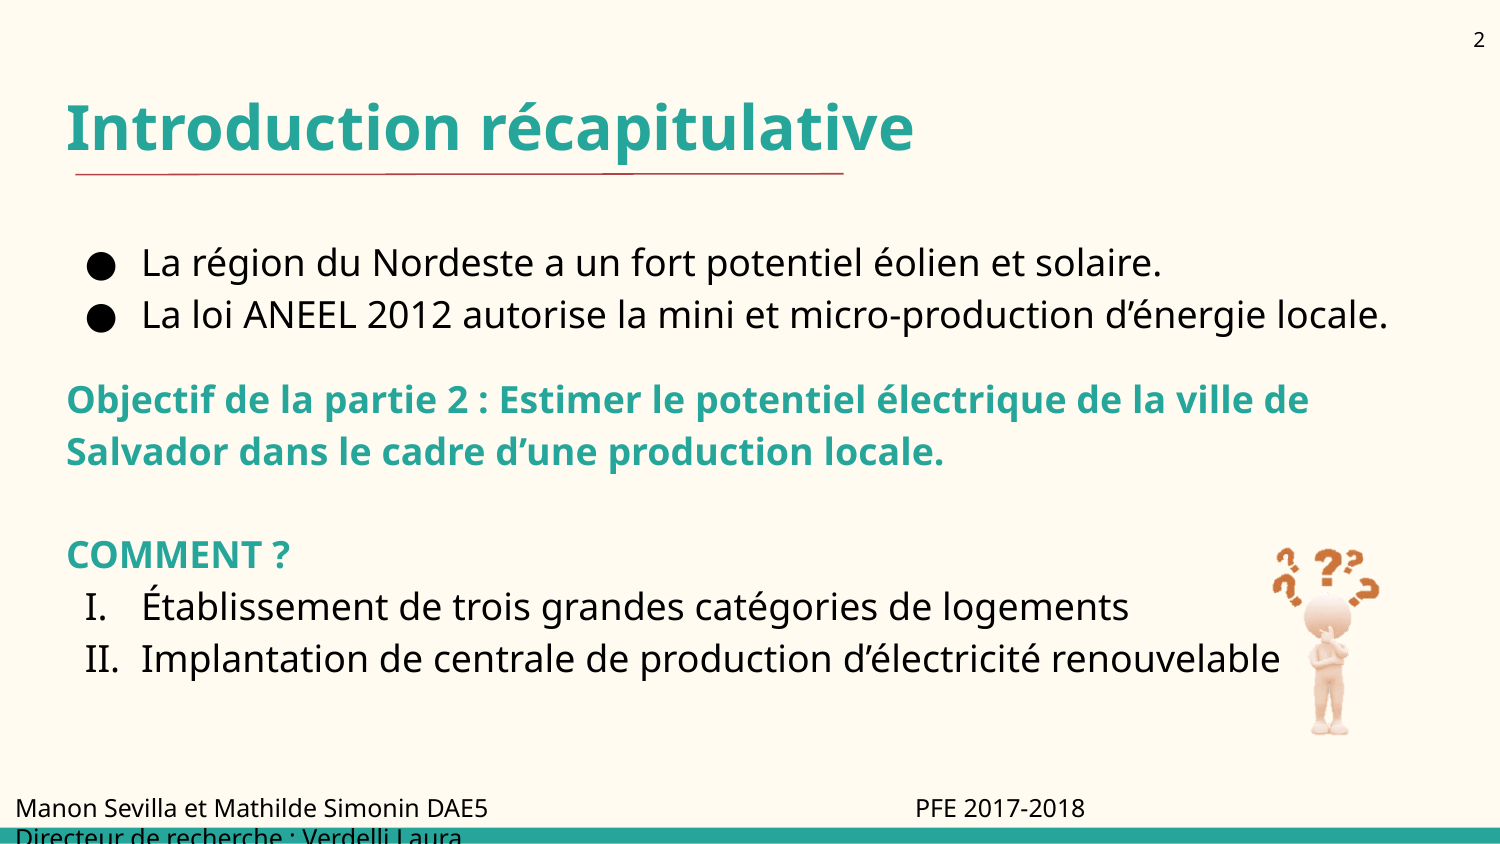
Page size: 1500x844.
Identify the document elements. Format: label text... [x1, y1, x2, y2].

text_box Manon Sevilla et Mathilde Simonin DAE5 PFE 2017-2018 Directeur de recherche : Verdelli Laura [0, 777, 1500, 844]
slide_number ‹#› [1410, 8, 1500, 73]
picture [1241, 533, 1416, 750]
list La région du Nordeste a un fort potentiel éolien et solaire. La loi ANEEL 2012 autorise la mini et micro-production d’énergie locale. Objectif de la partie 2 : Estimer le potentiel électrique de la ville de Salvador dans le cadre d’une production locale. COMMENT ? Établissement de trois grandes catégories de logements Implantation de centrale de production d’électricité renouvelable [51, 217, 1449, 775]
title Introduction récapitulative [51, 72, 1449, 174]
